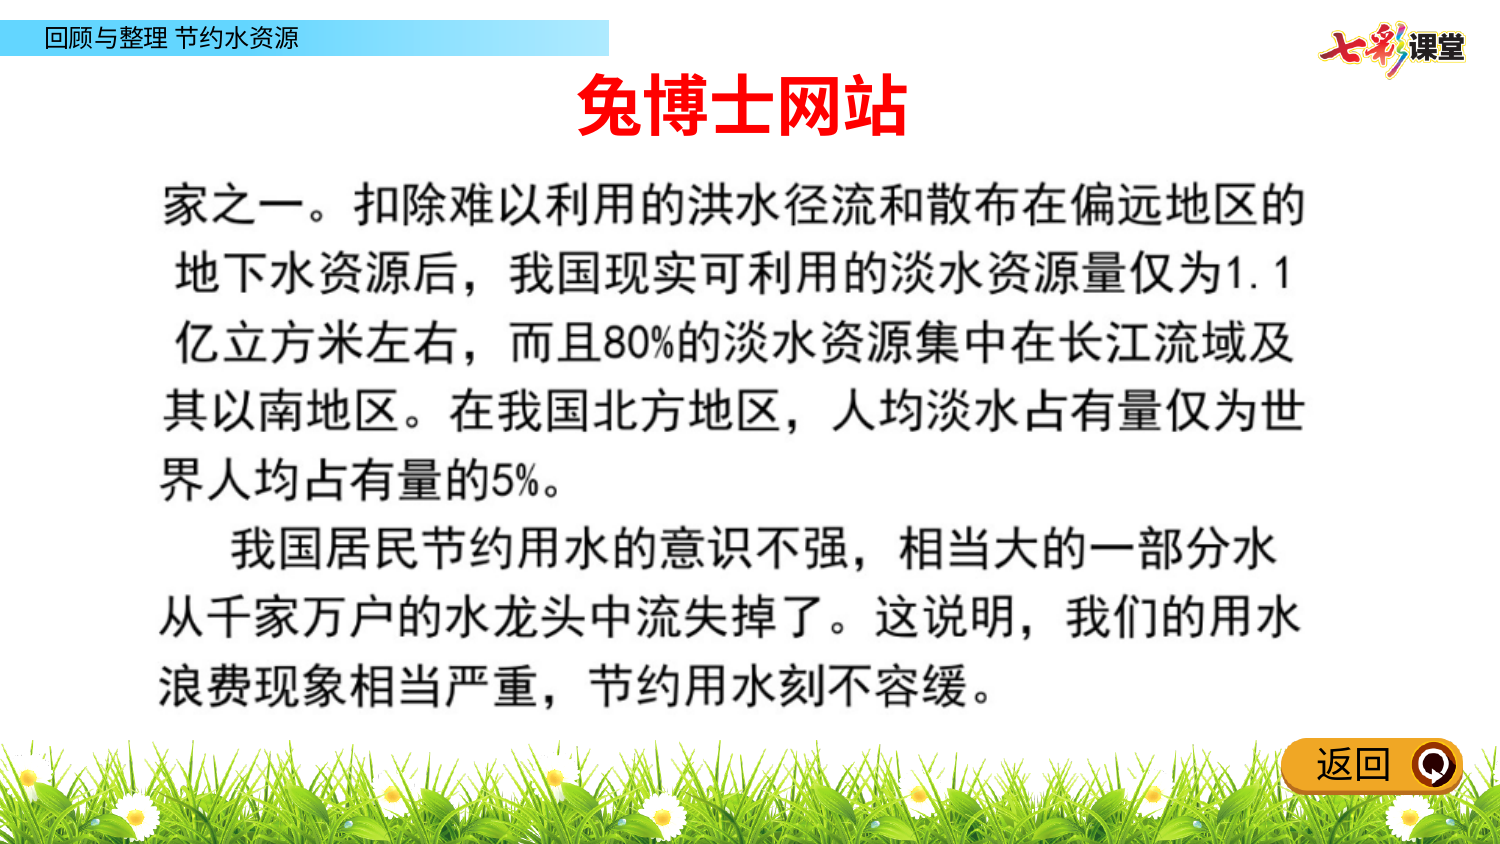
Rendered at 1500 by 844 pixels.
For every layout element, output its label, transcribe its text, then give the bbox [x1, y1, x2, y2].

text_box 兔博士网站 [561, 56, 1034, 152]
picture [1316, 20, 1468, 80]
picture [0, 740, 1500, 844]
picture [147, 159, 1353, 730]
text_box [1281, 733, 1464, 795]
